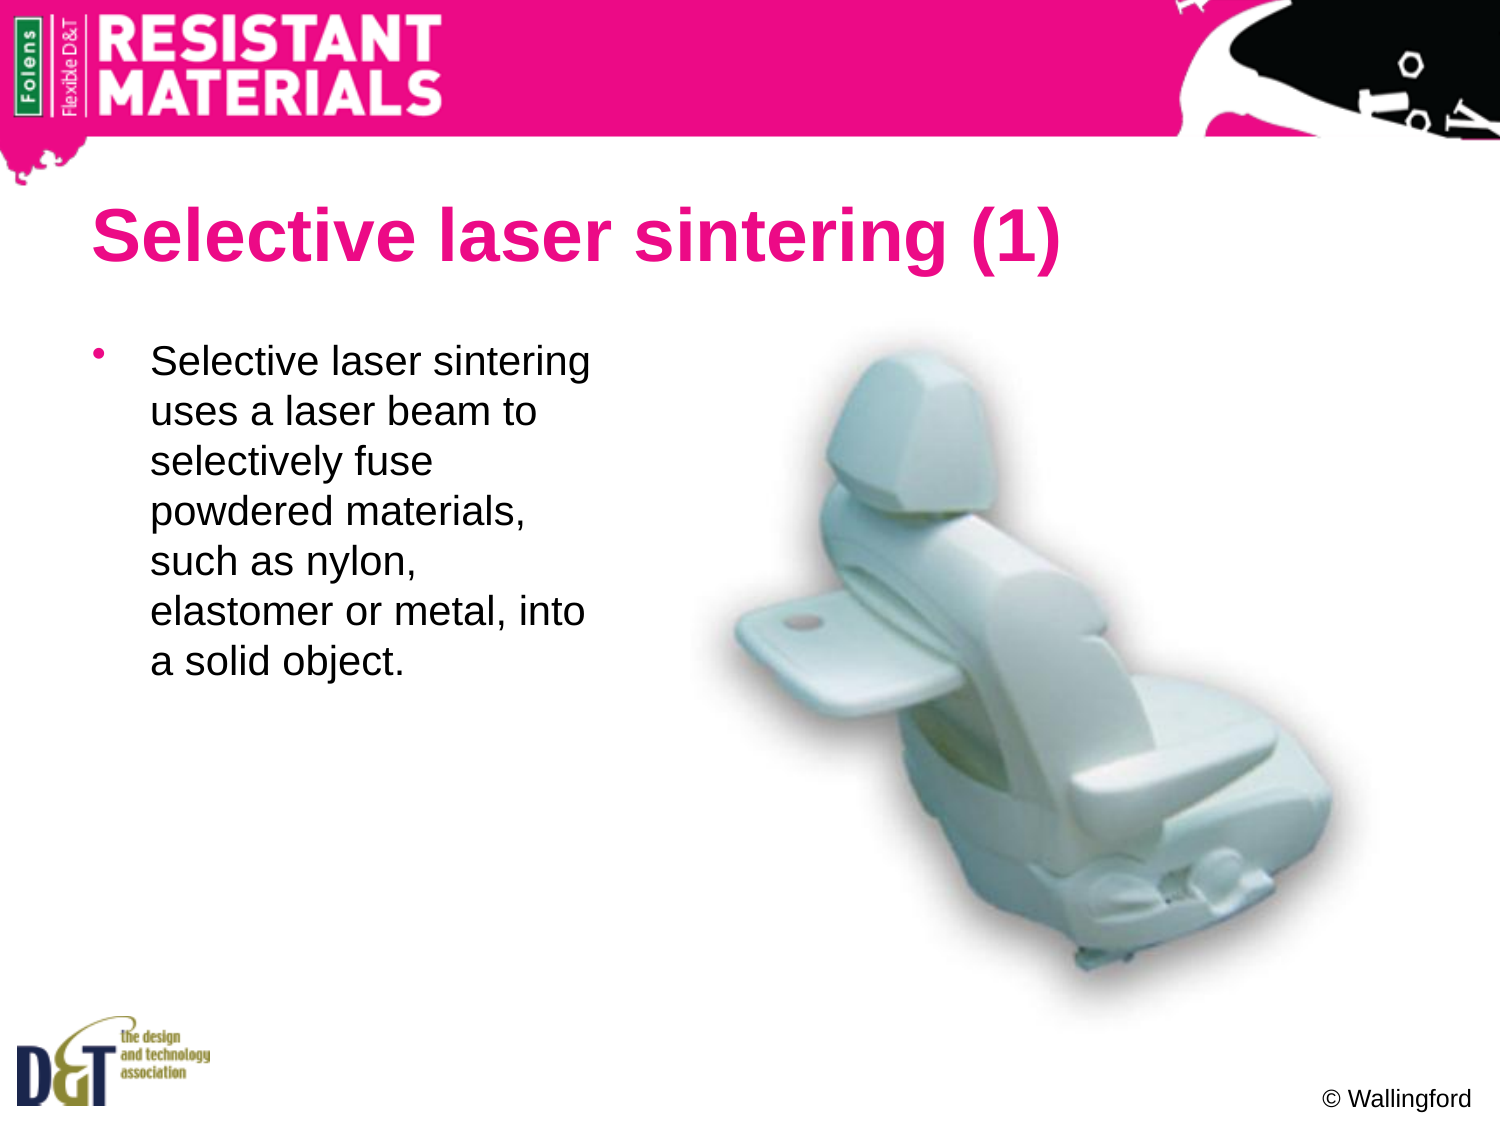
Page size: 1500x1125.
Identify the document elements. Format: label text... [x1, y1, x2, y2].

text_box © Wallingford [1257, 1074, 1495, 1125]
picture [0, 0, 1500, 1125]
list Selective laser sintering uses a laser beam to selectively fuse powdered materials, such as nylon, elastomer or metal, into a solid object. [76, 326, 621, 953]
title Selective laser sintering (1) [76, 160, 1427, 301]
